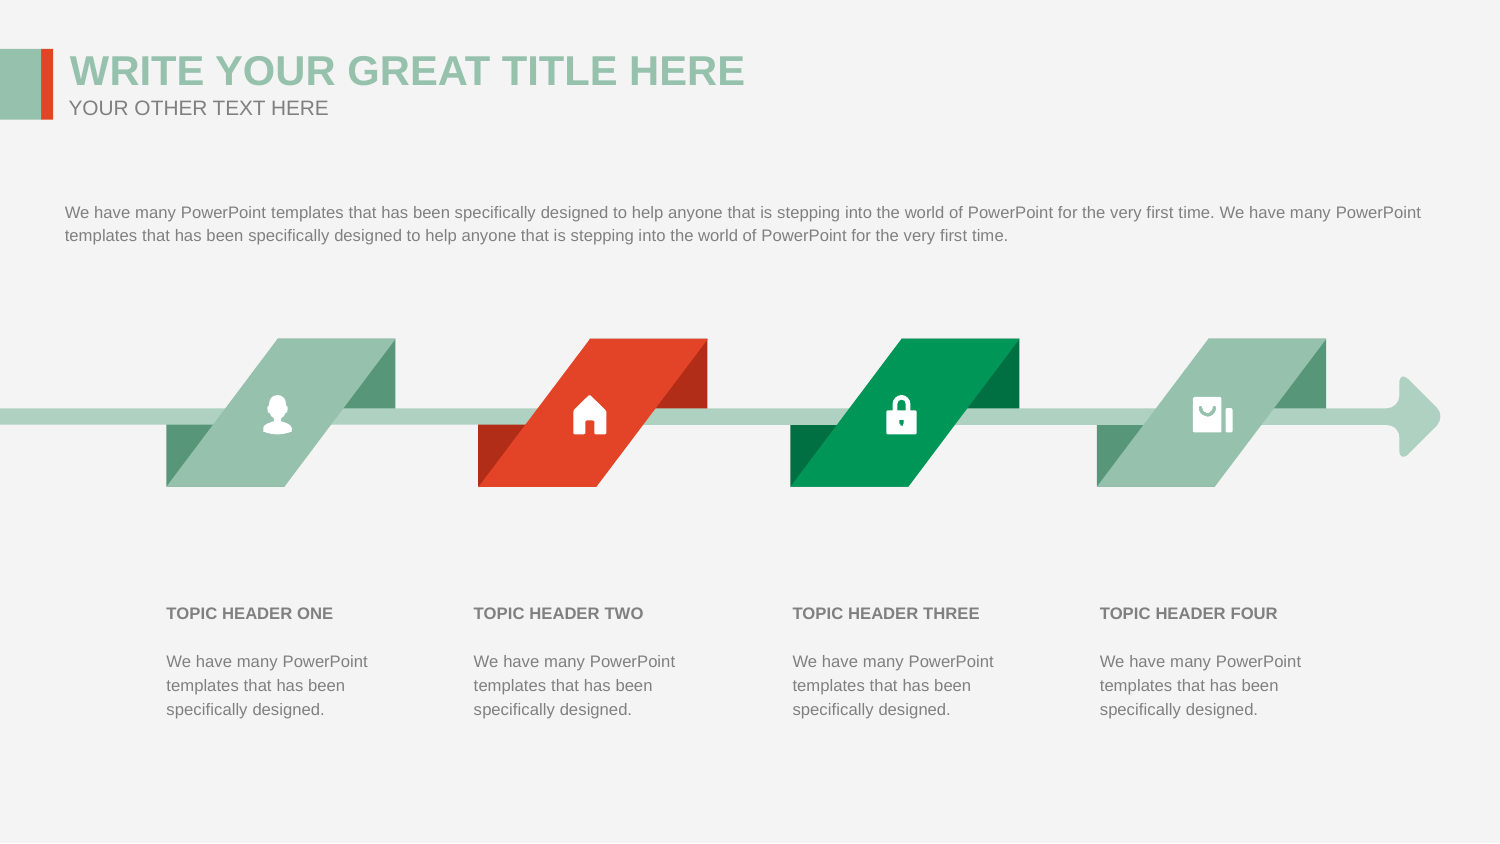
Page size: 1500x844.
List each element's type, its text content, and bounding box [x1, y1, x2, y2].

text_box [0, 408, 224, 425]
text_box [1263, 376, 1441, 457]
text_box TOPIC HEADER THREE We have many PowerPoint templates that has been specifically designed. [792, 598, 1017, 719]
text_box [1096, 338, 1327, 487]
text_box [263, 395, 292, 435]
text_box [166, 425, 212, 485]
text_box [657, 341, 708, 408]
text_box WRITE YOUR GREAT TITLE HERE [55, 36, 761, 102]
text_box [0, 48, 54, 120]
text_box [1096, 425, 1142, 486]
text_box TOPIC HEADER FOUR We have many PowerPoint templates that has been specifically designed. [1099, 598, 1325, 719]
text_box YOUR OTHER TEXT HERE [54, 86, 344, 127]
text_box TOPIC HEADER TWO We have many PowerPoint templates that has been specifically designed. [473, 598, 699, 719]
text_box We have many PowerPoint templates that has been specifically designed to help anyone that is stepping into the world of PowerPoint for the very first time. We have many PowerPoint templates that has been specifically designed to help anyone that is stepping into the world of PowerPoint for the very first time. [64, 197, 1436, 246]
text_box [644, 408, 848, 425]
text_box [790, 425, 836, 485]
text_box [790, 338, 1020, 487]
text_box [332, 408, 537, 425]
text_box [345, 340, 396, 408]
text_box [1275, 340, 1327, 408]
text_box [886, 395, 917, 435]
text_box [969, 340, 1020, 408]
text_box [478, 339, 708, 487]
text_box [956, 408, 1155, 425]
text_box [478, 425, 524, 486]
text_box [1192, 396, 1233, 433]
text_box [573, 395, 607, 435]
text_box [166, 338, 396, 487]
text_box TOPIC HEADER ONE We have many PowerPoint templates that has been specifically designed. [166, 598, 391, 719]
